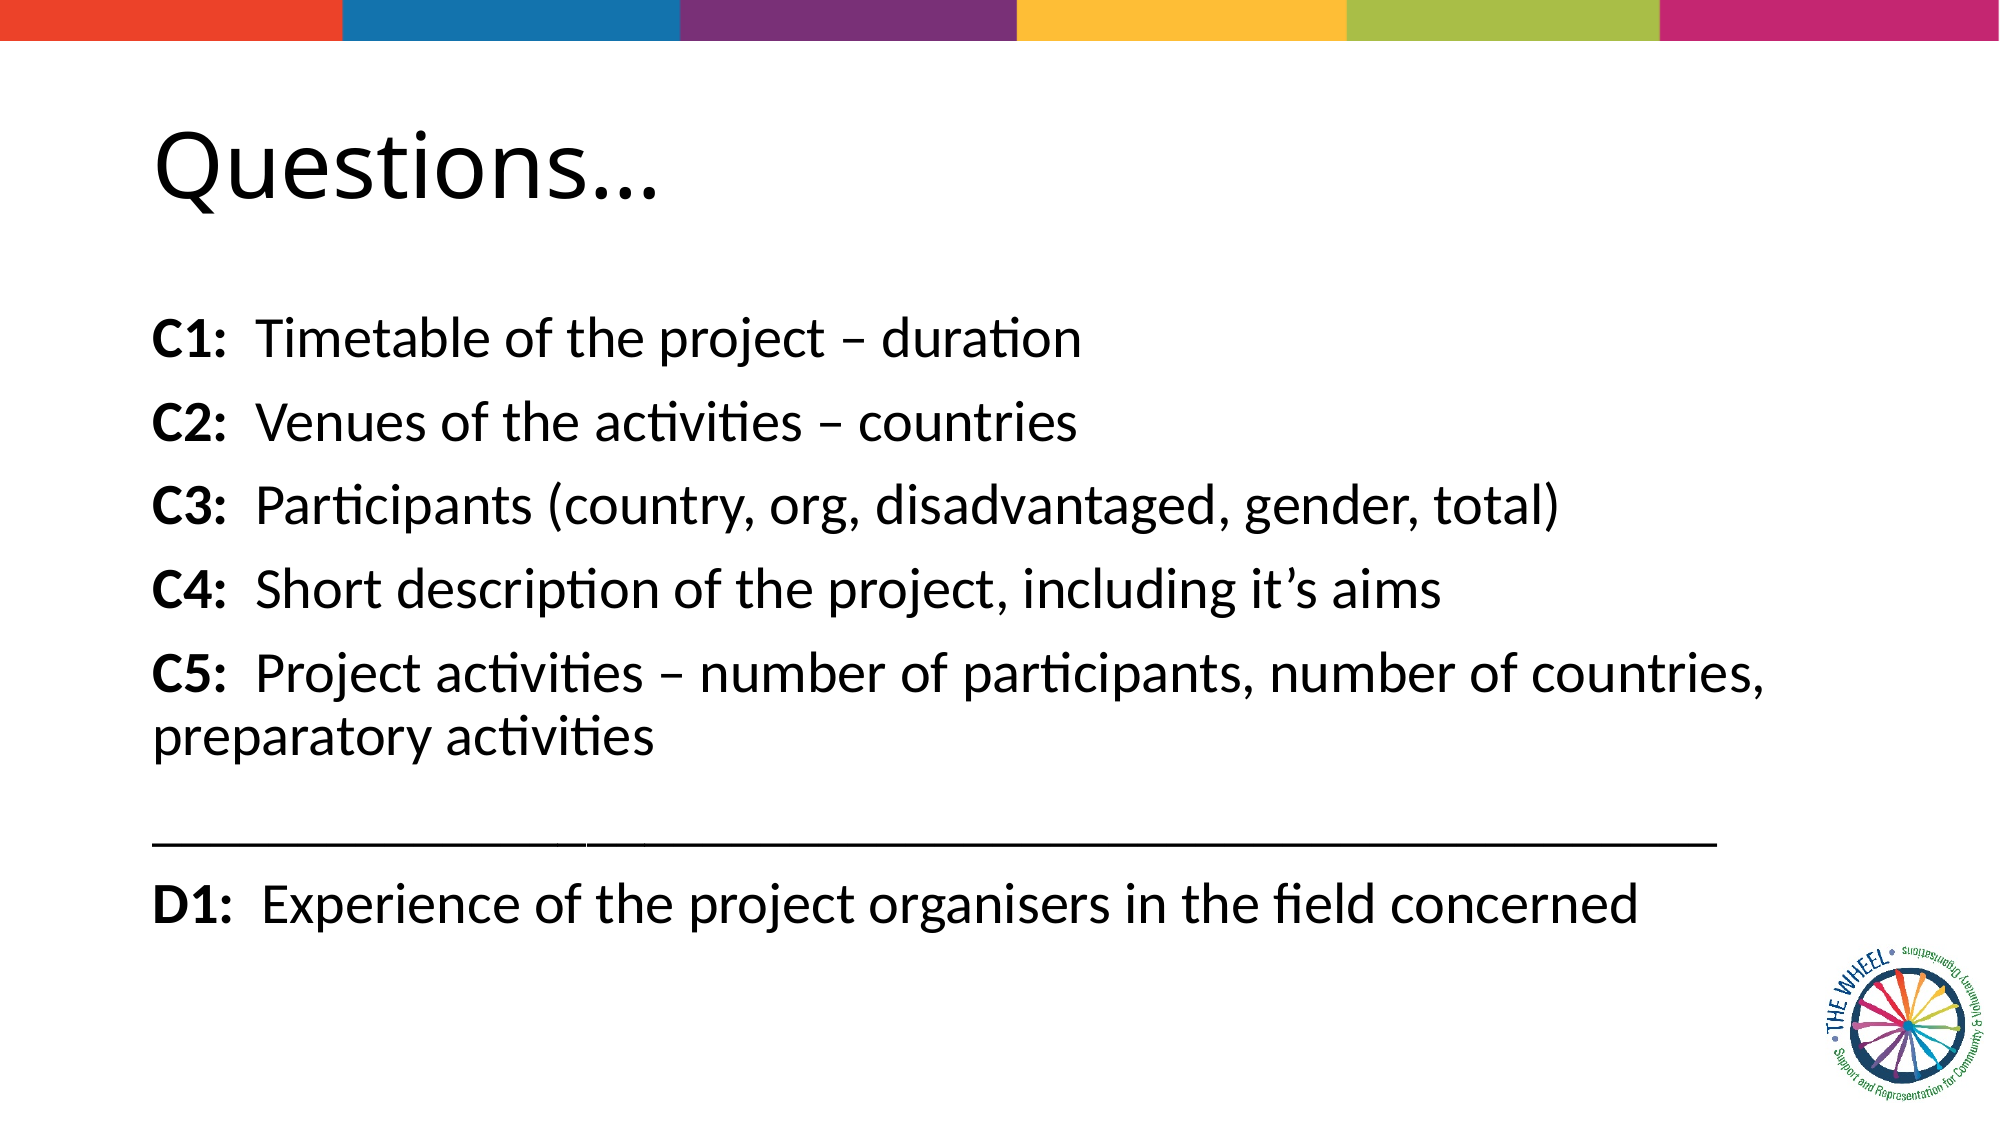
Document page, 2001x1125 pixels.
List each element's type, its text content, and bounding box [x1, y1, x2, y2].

list C1: Timetable of the project – duration C2: Venues of the activities – countries C3: Participants (country, org, disadvantaged, gender, total) C4: Short description of the project, including it’s aims C5: Project activities – number of participants, number of countries, preparatory activities ______________________________________________________ D1: Experience of the project organisers in the field concerned [137, 299, 1863, 1014]
title Questions… [137, 59, 1863, 278]
picture [0, 0, 2000, 41]
picture [1825, 944, 1984, 1103]
